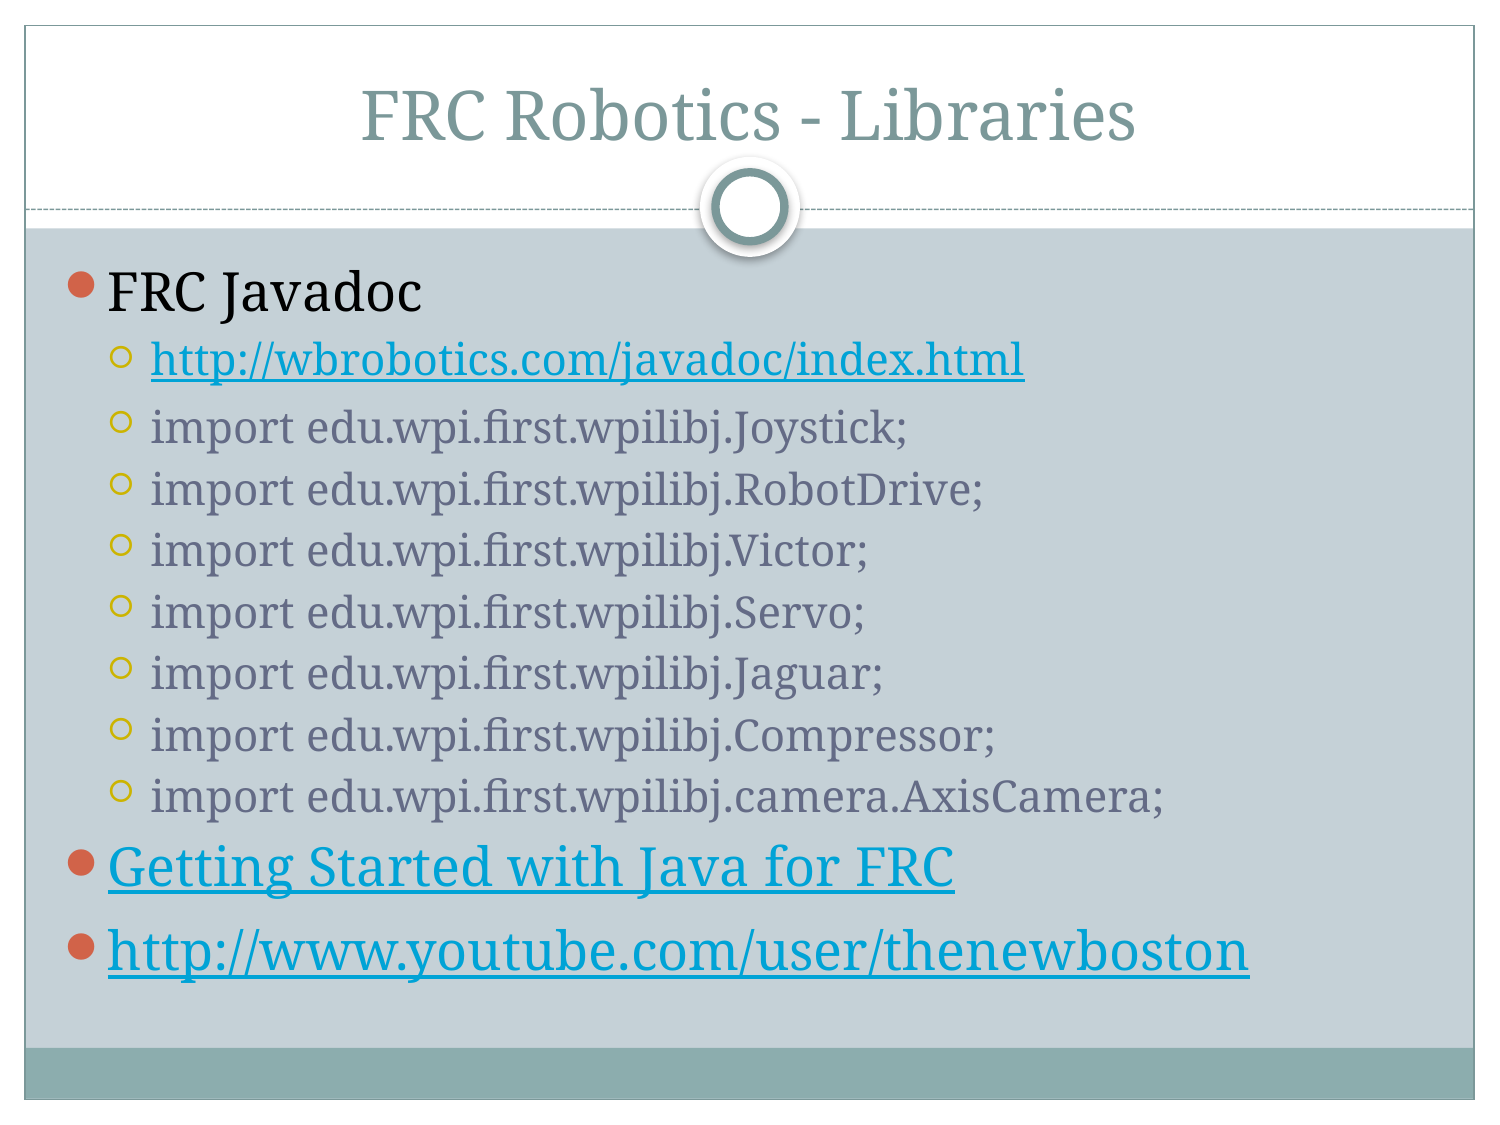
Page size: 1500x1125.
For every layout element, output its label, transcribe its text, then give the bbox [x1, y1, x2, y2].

title FRC Robotics - Libraries [49, 37, 1450, 162]
list FRC Javadoc http://wbrobotics.com/javadoc/index.html import edu.wpi.first.wpilibj.Joystick; import edu.wpi.first.wpilibj.RobotDrive; import edu.wpi.first.wpilibj.Victor; import edu.wpi.first.wpilibj.Servo; import edu.wpi.first.wpilibj.Jaguar; import edu.wpi.first.wpilibj.Compressor; import edu.wpi.first.wpilibj.camera.AxisCamera; Getting Started with Java for FRC http://www.youtube.com/user/thenewboston [49, 250, 1445, 1001]
